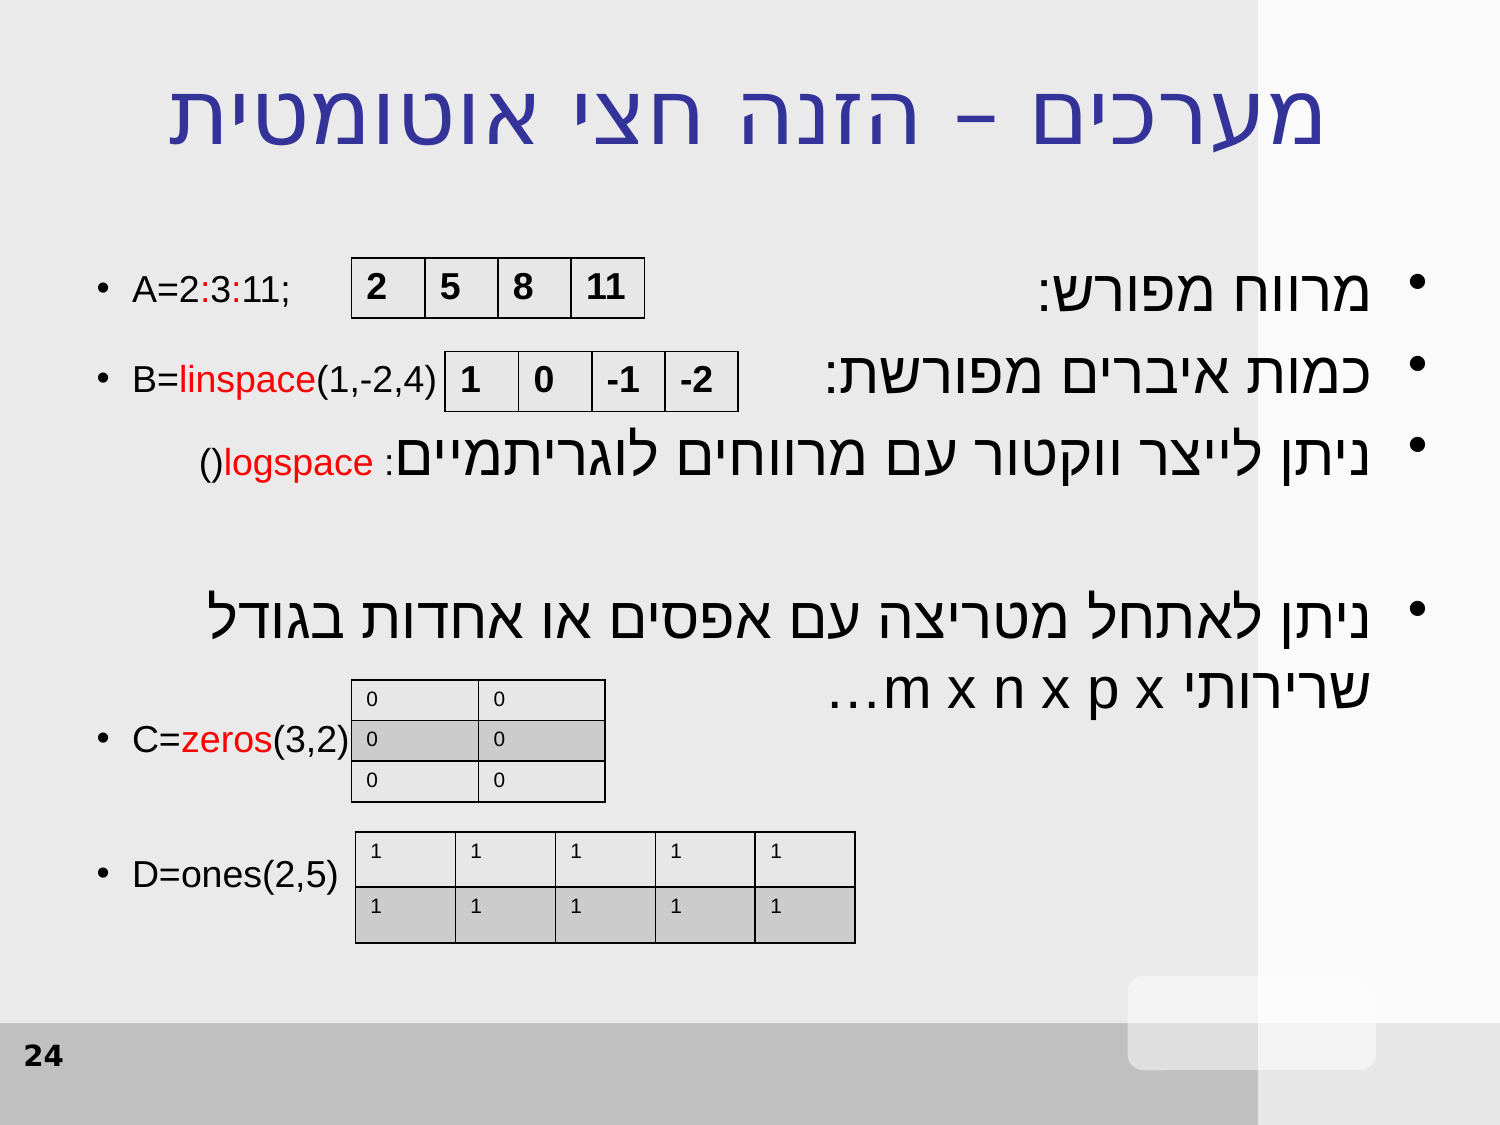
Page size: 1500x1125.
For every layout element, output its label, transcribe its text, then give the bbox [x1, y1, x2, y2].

slide_number 24 [8, 1029, 359, 1108]
table_header 1 [446, 352, 518, 411]
table_header 8 [499, 259, 570, 317]
title מערכים – הזנה חצי אוטומטית [75, 45, 1425, 233]
table_header -1 [593, 352, 664, 411]
table_cell 1 [556, 888, 655, 942]
table_cell 1 [356, 888, 455, 942]
table_cell 1 [756, 888, 854, 942]
table_cell 0 [352, 762, 478, 801]
table_header 11 [572, 259, 644, 317]
table_cell 1 [656, 888, 754, 942]
table_cell 0 [352, 721, 478, 760]
table_header 5 [426, 259, 497, 317]
table_header 2 [352, 259, 424, 317]
table_header 1 [656, 833, 754, 886]
table_header 1 [756, 833, 854, 886]
table_header 0 [519, 352, 591, 411]
table_header 1 [456, 833, 555, 886]
table_header 0 [352, 681, 478, 720]
table_header 1 [556, 833, 655, 886]
table_cell 0 [479, 762, 604, 801]
table_cell 0 [479, 721, 604, 760]
table_header 1 [356, 833, 455, 886]
text_box A=2:3:11; B=linspace(1,-2,4) C=zeros(3,2) D=ones(2,5) [81, 257, 786, 903]
table_header 0 [479, 681, 604, 720]
table_cell 1 [456, 888, 555, 942]
list מרווח מפורש: כמות איברים מפורשת: ניתן לייצר ווקטור עם מרווחים לוגריתמיים: logspace() ניתן לאתחל מטריצה עם אפסים או אחדות בגודל שרירותי m x n x p x… [93, 246, 1444, 989]
table_header -2 [666, 352, 737, 411]
